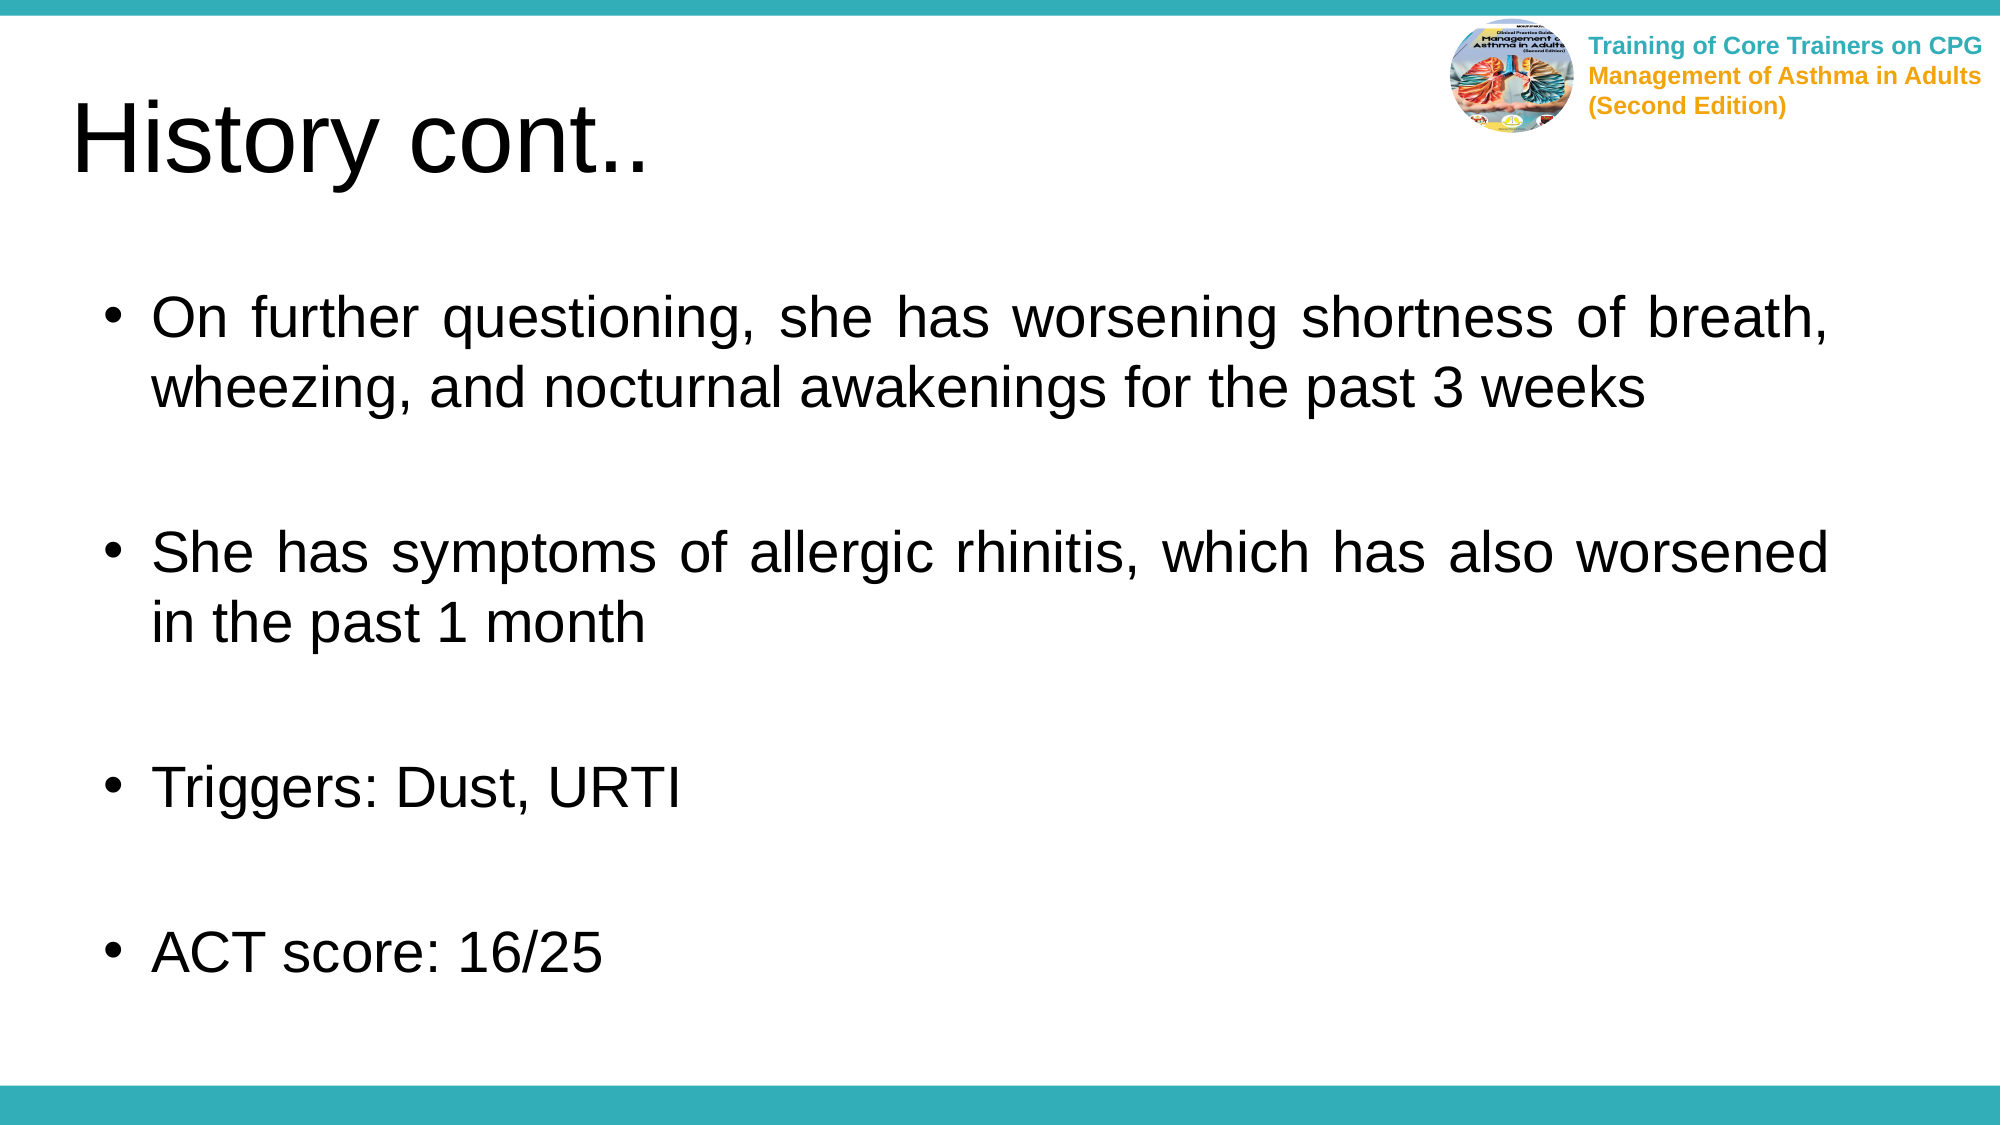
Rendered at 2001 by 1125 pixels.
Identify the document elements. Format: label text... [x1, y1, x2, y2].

text_box History cont.. [0, 69, 2000, 196]
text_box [1449, 18, 2000, 133]
text_box On further questioning, she has worsening shortness of breath, wheezing, and nocturnal awakenings for the past 3 weeks She has symptoms of allergic rhinitis, which has also worsened in the past 1 month Triggers: Dust, URTI ACT score: 16/25 [89, 272, 1847, 992]
